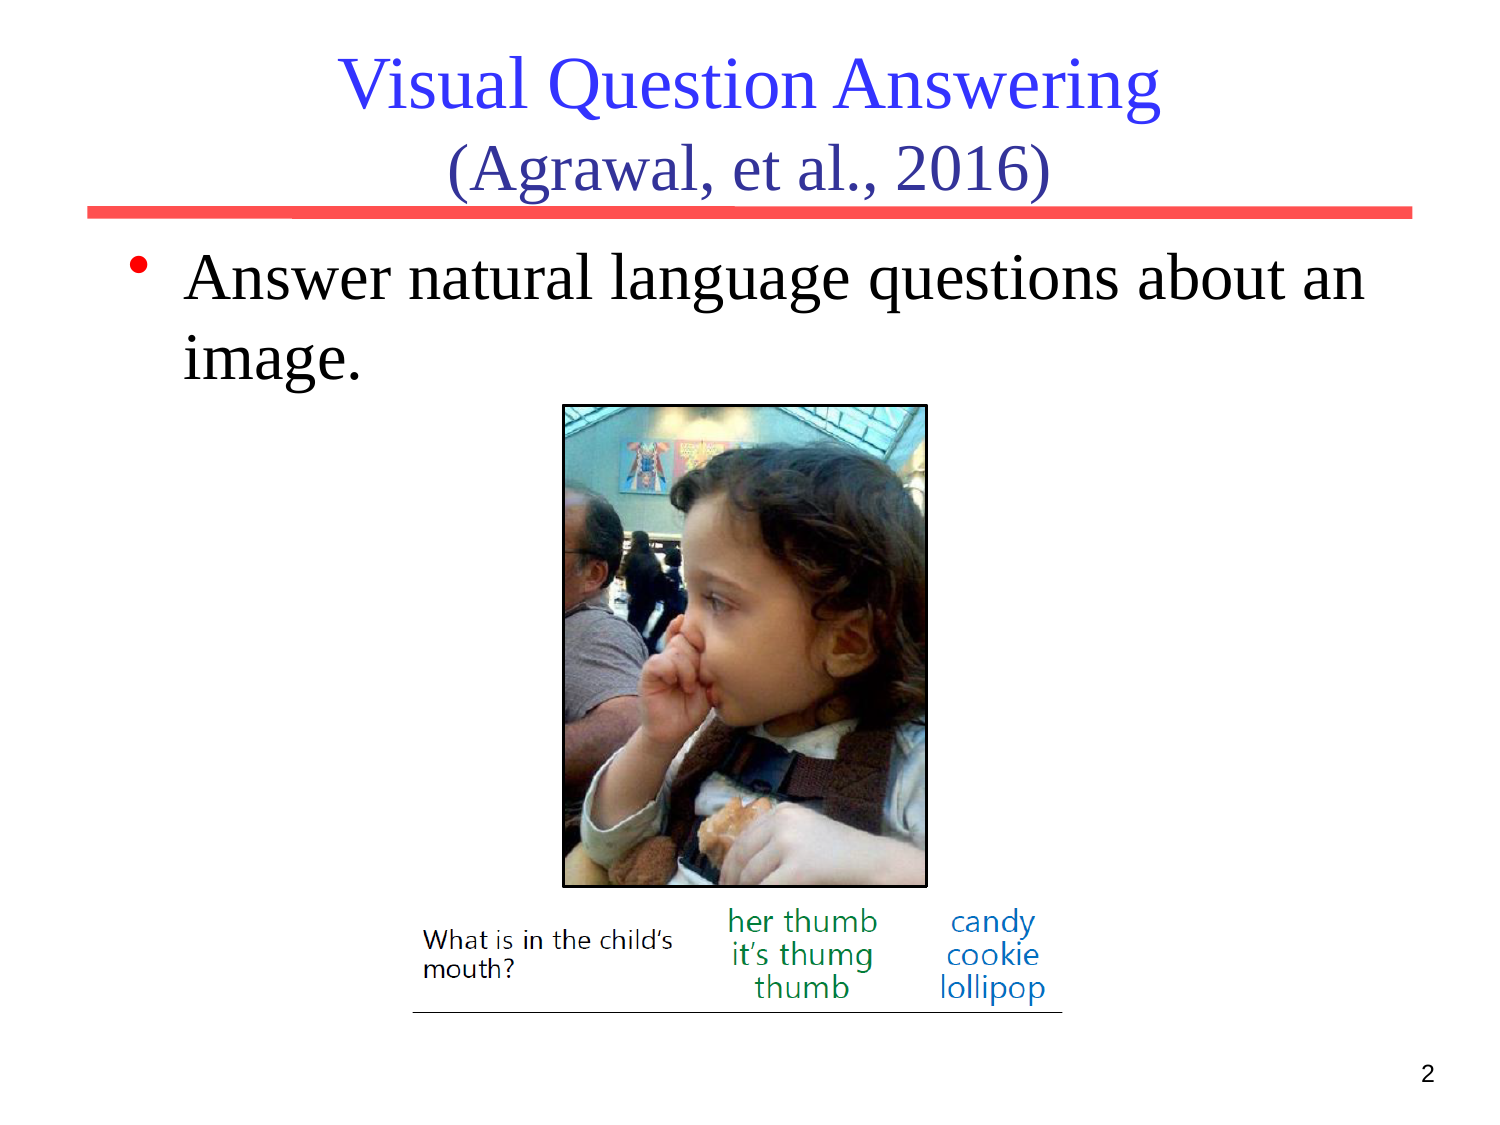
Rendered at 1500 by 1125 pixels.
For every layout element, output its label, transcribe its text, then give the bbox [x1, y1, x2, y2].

title Visual Question Answering (Agrawal, et al., 2016) [112, 37, 1388, 201]
slide_number 2 [1137, 1049, 1451, 1125]
picture [412, 399, 1063, 1013]
list Answer natural language questions about an image. [112, 224, 1388, 995]
